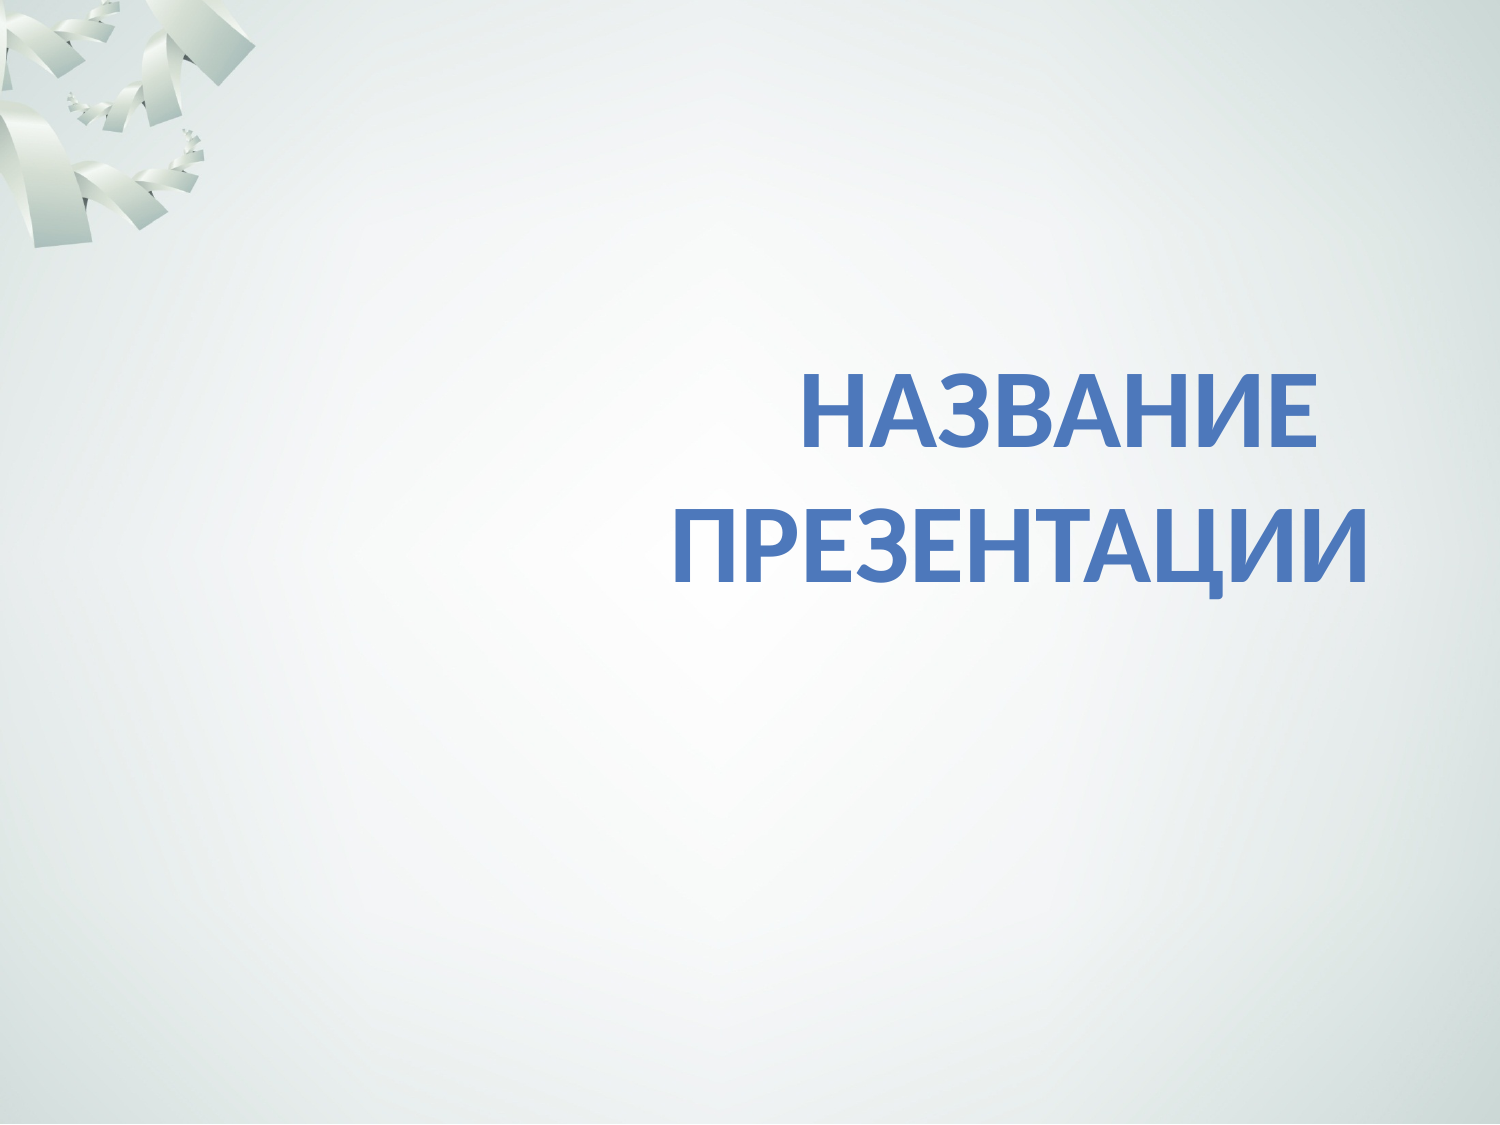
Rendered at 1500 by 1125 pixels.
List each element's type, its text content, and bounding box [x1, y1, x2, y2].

title Название презентации [112, 349, 1388, 591]
picture [0, 0, 1500, 1124]
